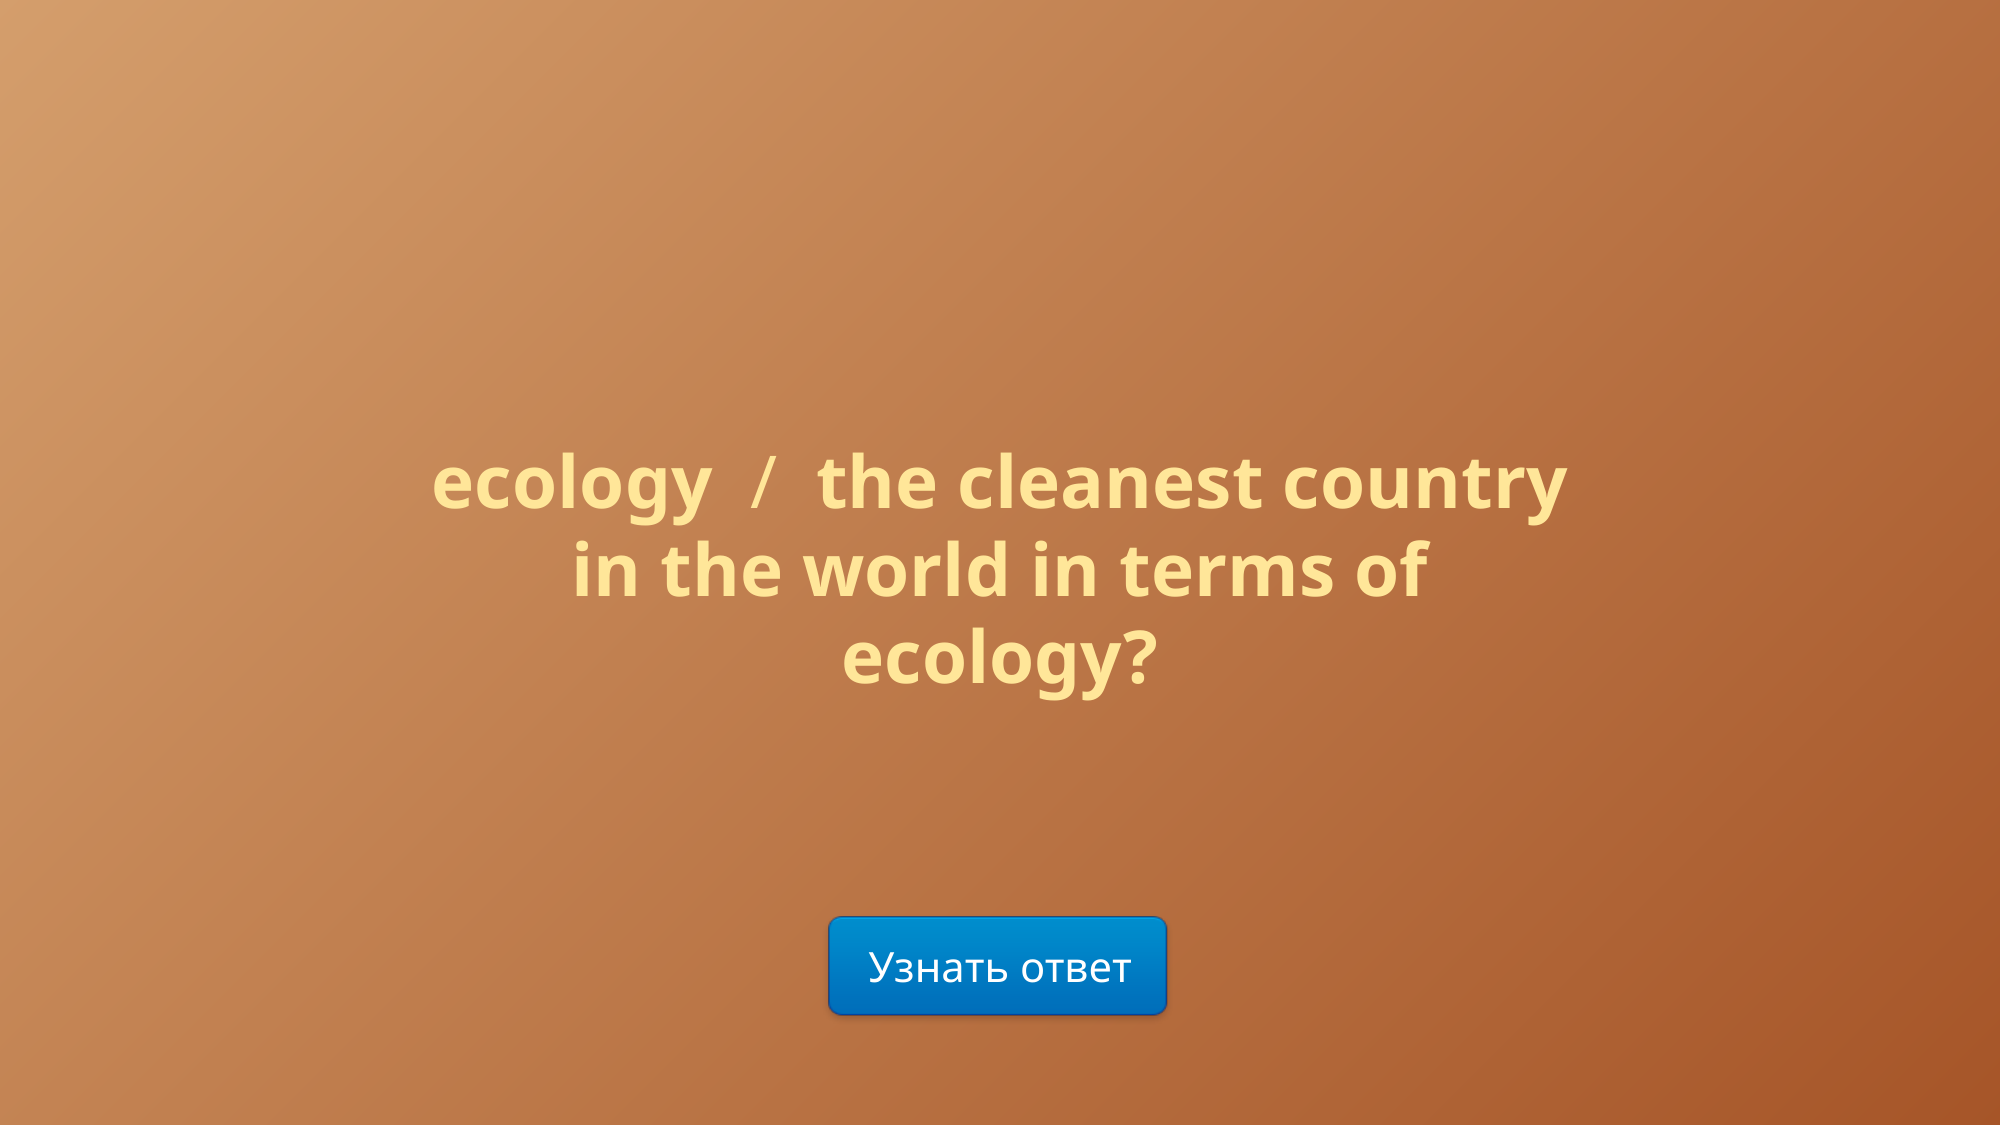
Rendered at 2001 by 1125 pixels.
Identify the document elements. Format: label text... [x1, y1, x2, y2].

text_box ecology / the cleanest country in the world in terms of ecology? [403, 428, 1598, 706]
picture [793, 902, 1180, 1035]
